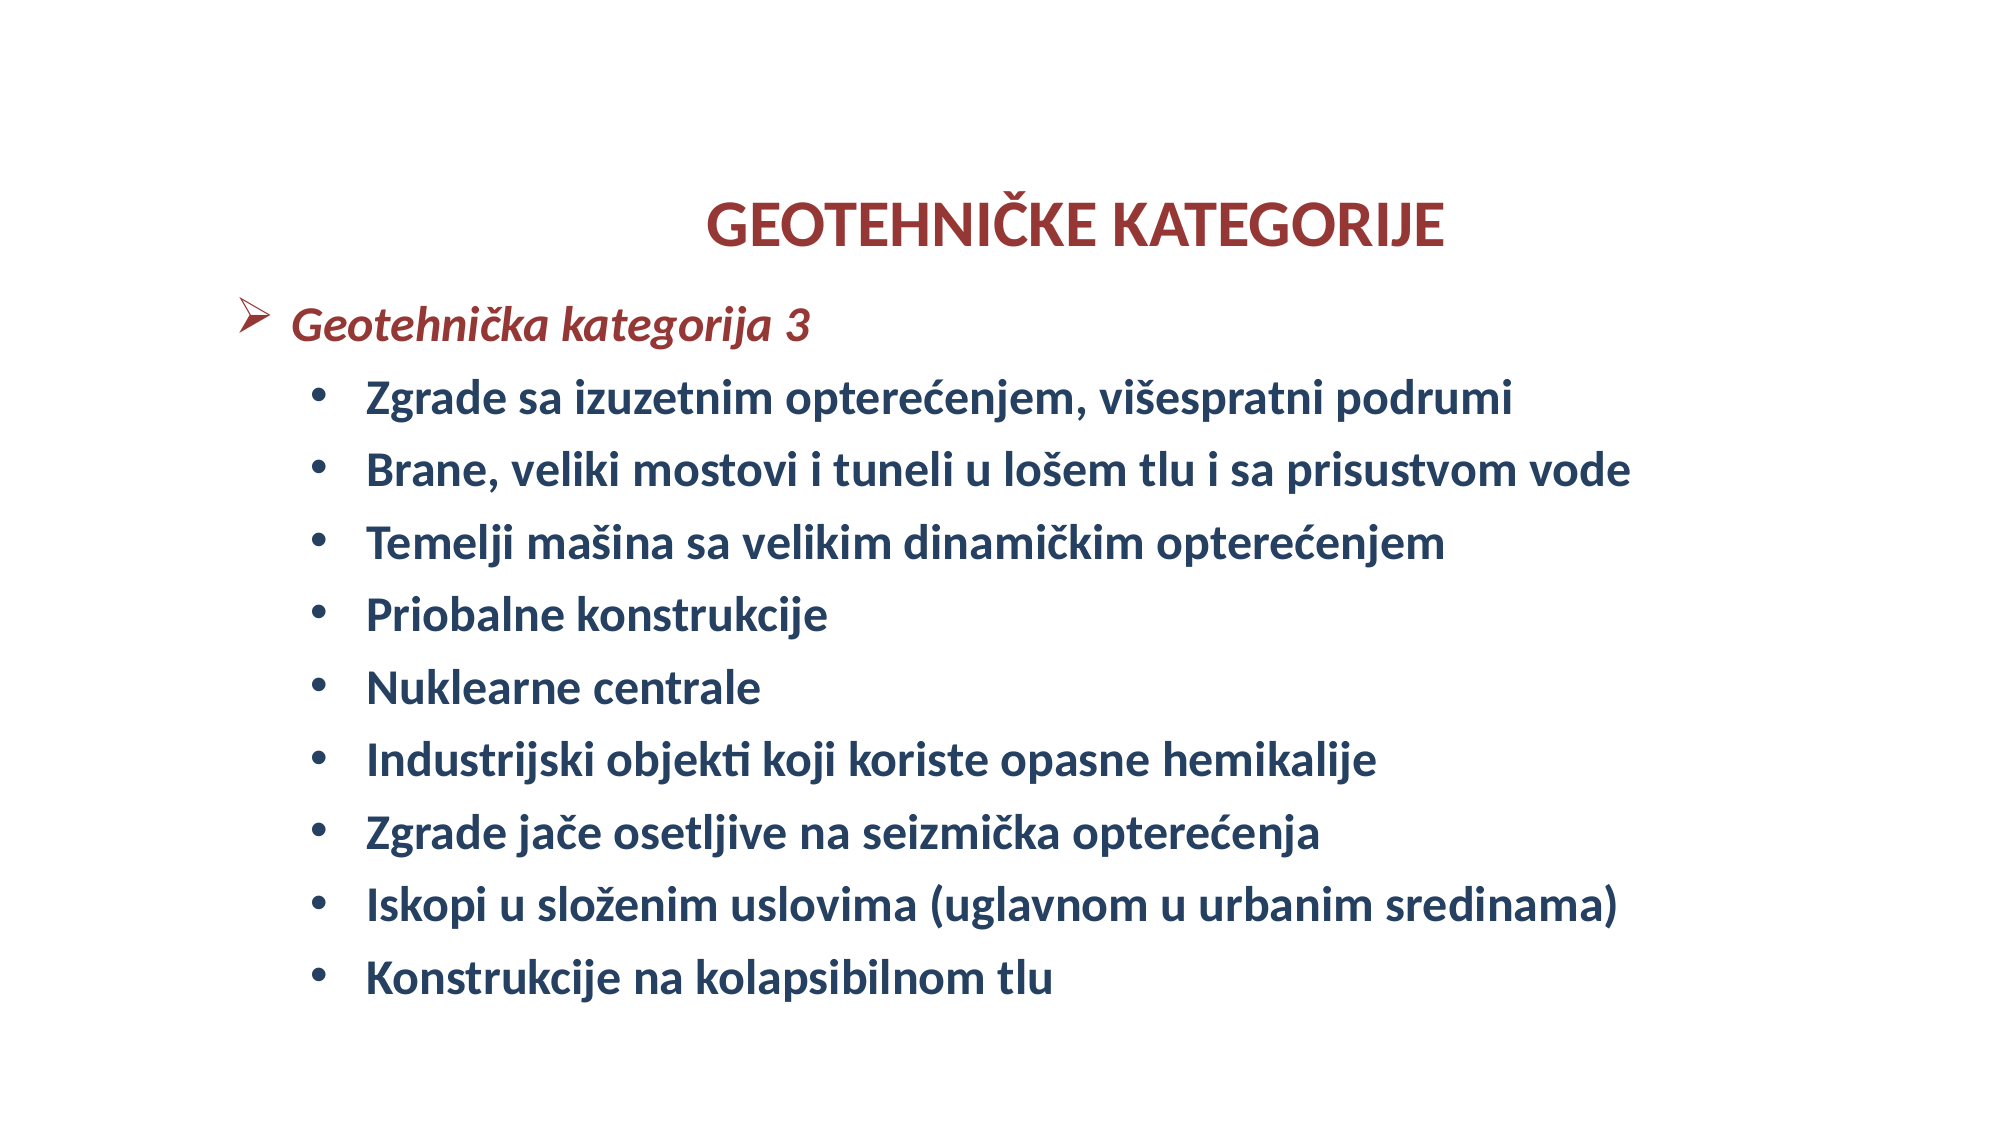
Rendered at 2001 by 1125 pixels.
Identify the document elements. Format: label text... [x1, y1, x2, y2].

text_box GEOTEHNIČKE KATEGORIJE [279, 172, 1875, 268]
text_box Geotehnička kategorija 3 Zgrade sa izuzetnim opterećenjem, višespratni podrumi Brane, veliki mostovi i tuneli u lošem tlu i sa prisustvom vode Temelji mašina sa velikim dinamičkim opterećenjem Priobalne konstrukcije Nuklearne centrale Industrijski objekti koji koriste opasne hemikalije Zgrade jače osetljive na seizmička opterećenja Iskopi u složenim uslovima (uglavnom u urbanim sredinama) Konstrukcije na kolapsibilnom tlu [220, 284, 1969, 1012]
